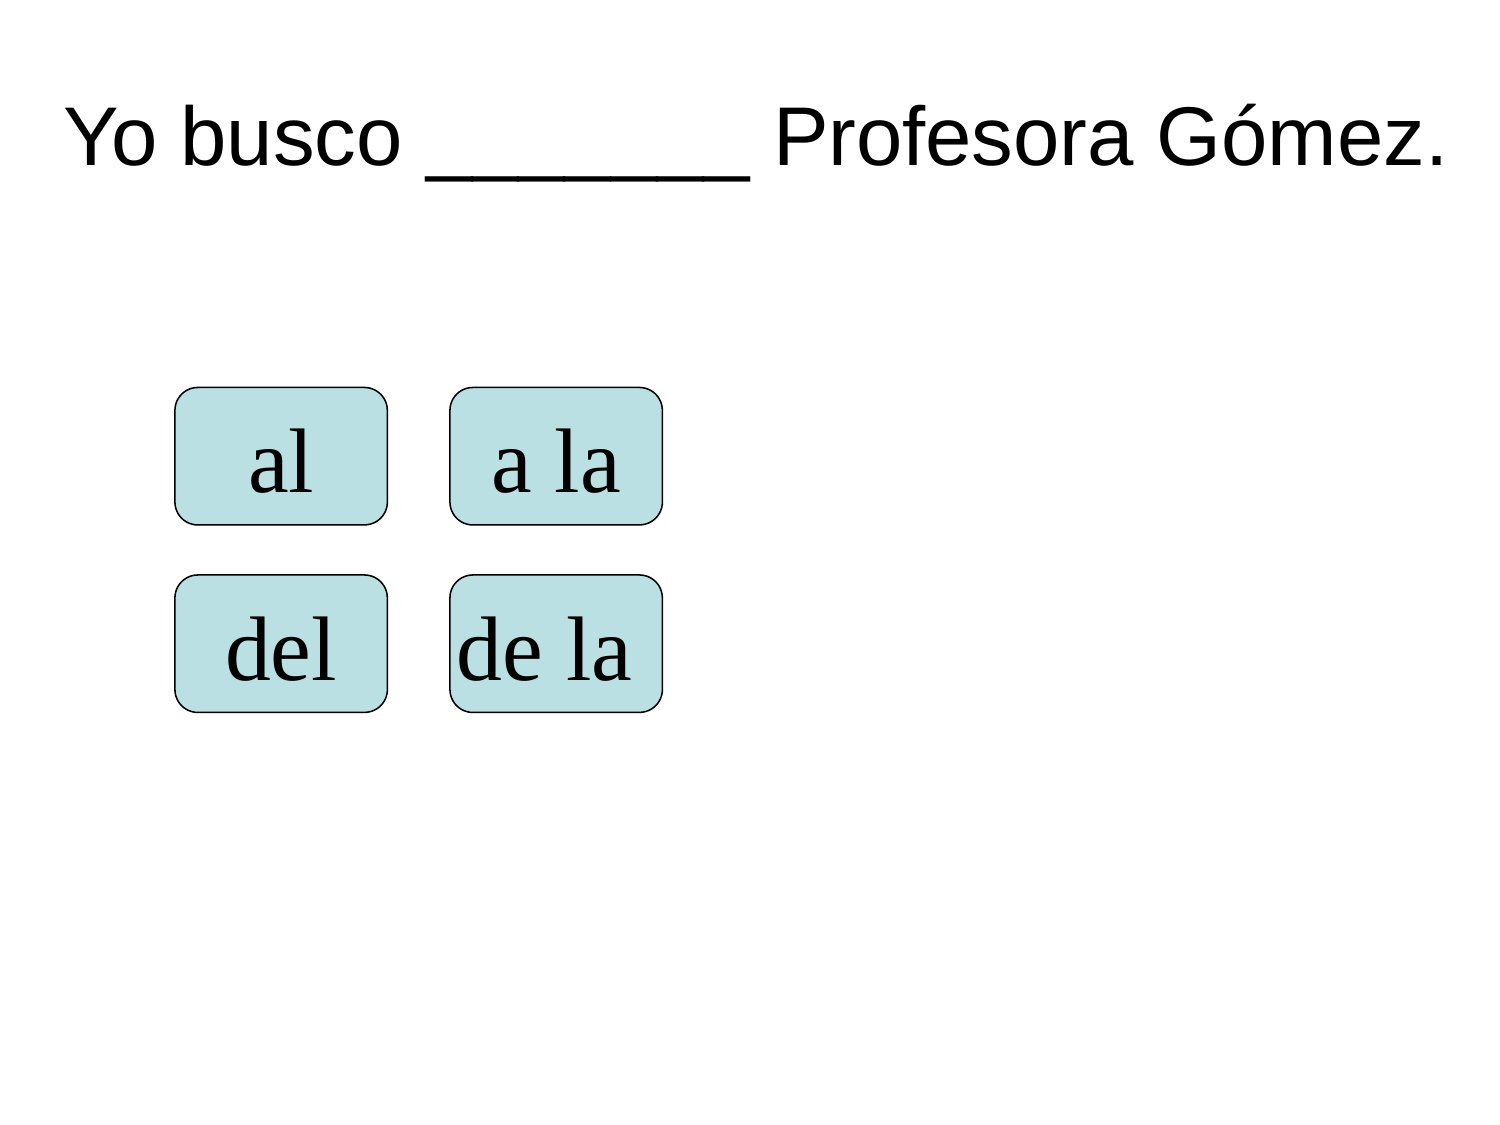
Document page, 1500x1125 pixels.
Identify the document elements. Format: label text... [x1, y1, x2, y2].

title Yo busco _______ Profesora Gómez. [12, 38, 1500, 225]
text_box al [174, 387, 388, 525]
text_box del [174, 574, 388, 713]
text_box a la [449, 387, 663, 525]
text_box de la [449, 574, 663, 713]
